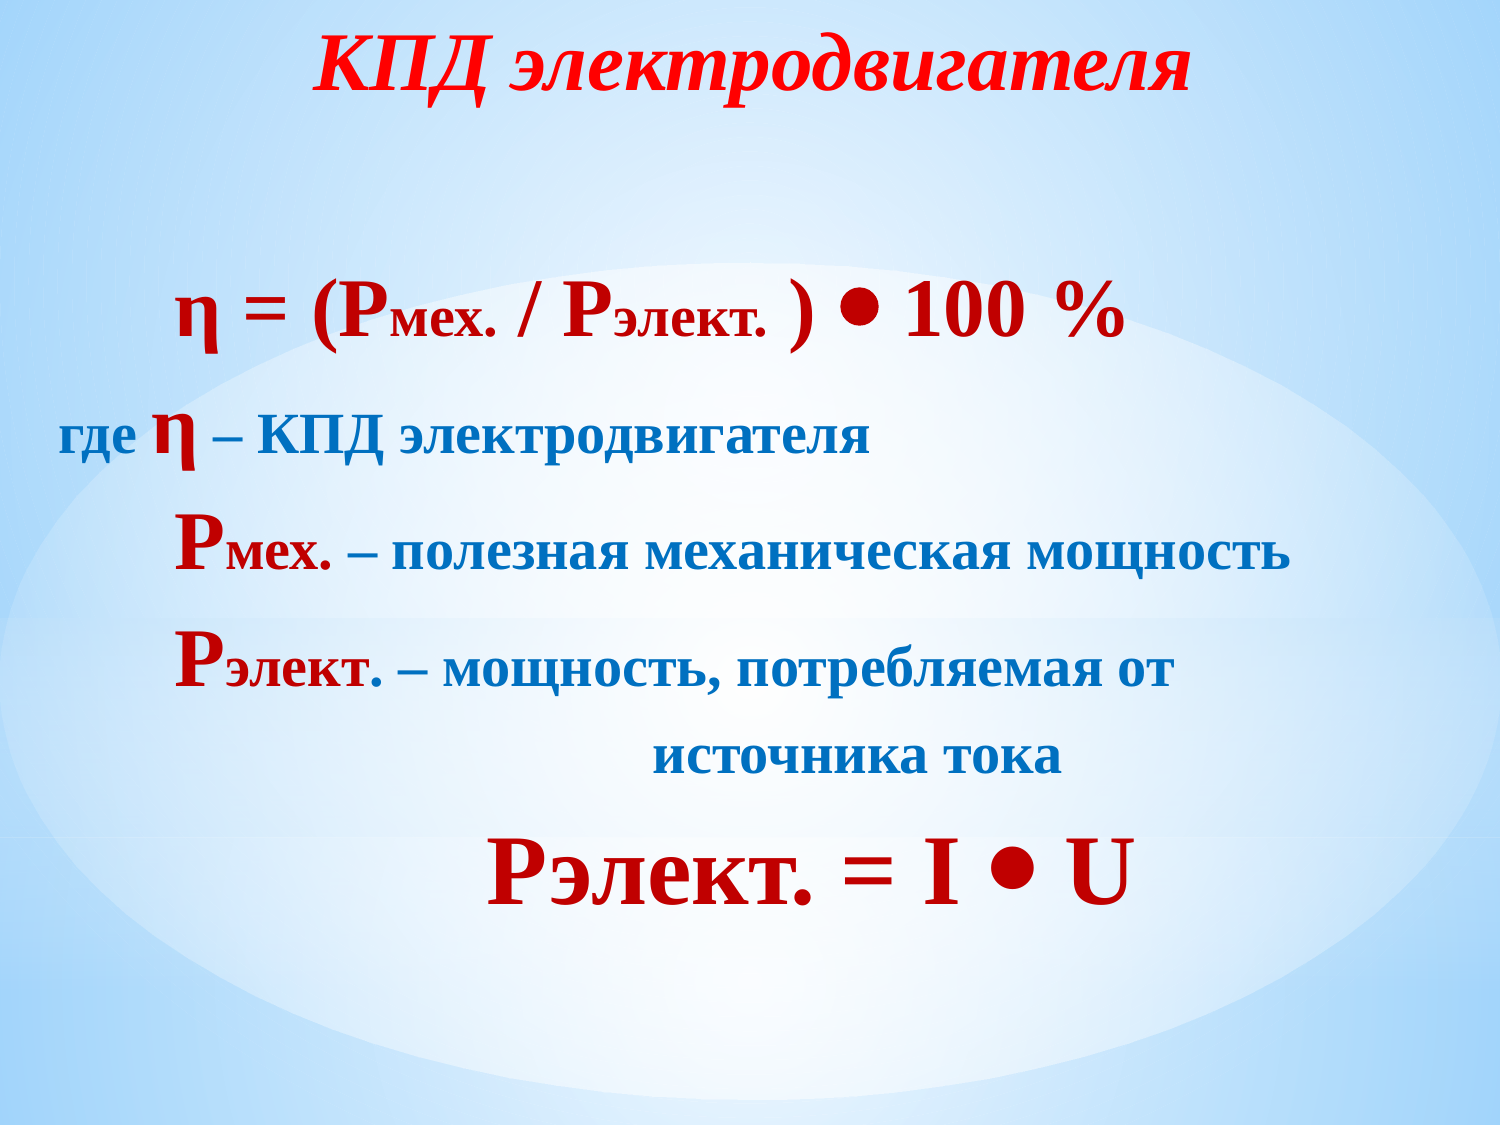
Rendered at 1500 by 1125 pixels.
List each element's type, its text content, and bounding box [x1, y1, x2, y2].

list КПД электродвигателя η = (Рмех. / Рэлект. ) ⦁ 100 % где η – КПД электродвигателя Рмех. – полезная механическая мощность Рэлект. – мощность, потребляемая от источника тока Рэлект. = I ⦁ U [0, 0, 1500, 1125]
